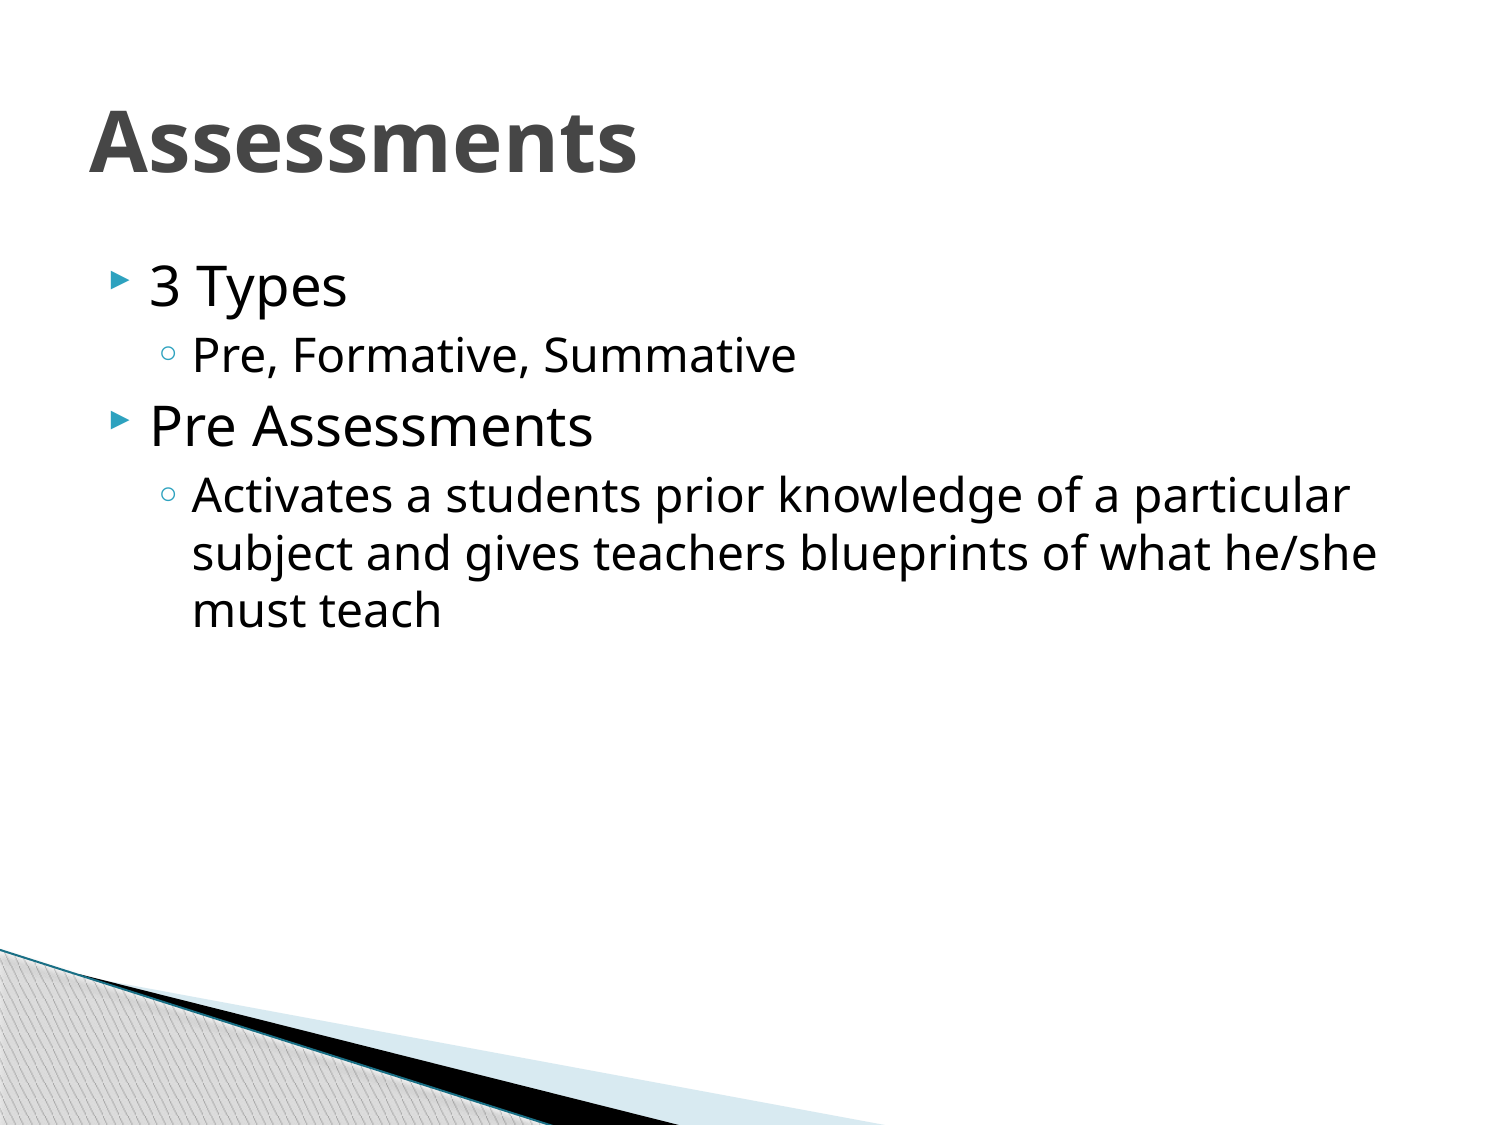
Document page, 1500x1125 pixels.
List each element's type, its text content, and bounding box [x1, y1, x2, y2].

title Assessments [75, 45, 1425, 233]
list 3 Types Pre, Formative, Summative Pre Assessments Activates a students prior knowledge of a particular subject and gives teachers blueprints of what he/she must teach [75, 243, 1425, 986]
